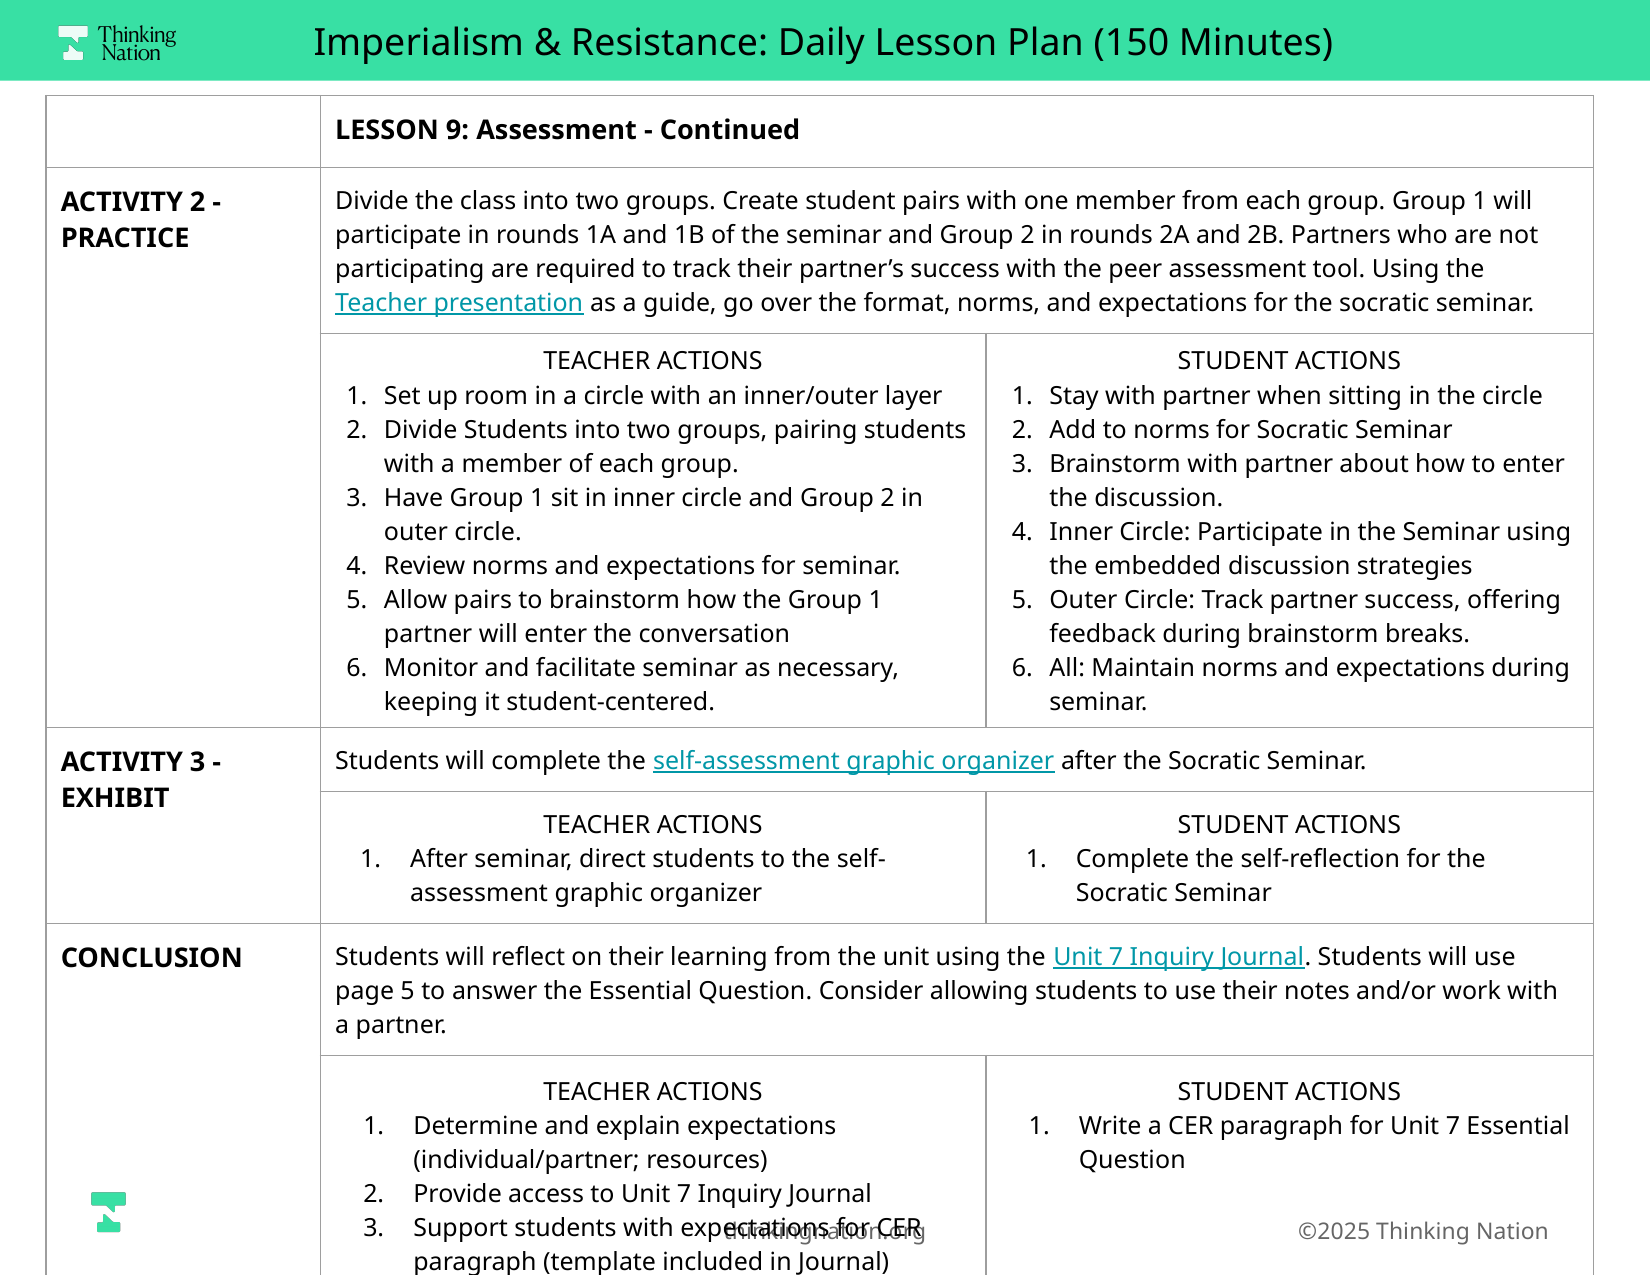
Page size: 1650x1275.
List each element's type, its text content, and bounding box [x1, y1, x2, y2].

table_cell ACTIVITY 2 - PRACTICE [47, 168, 320, 727]
table_header LESSON 9: Assessment - Continued [321, 96, 1593, 167]
table_cell CONCLUSION [47, 924, 320, 1275]
table_cell Divide the class into two groups. Create student pairs with one member from each group. Group 1 will participate in rounds 1A and 1B of the seminar and Group 2 in rounds 2A and 2B. Partners who are not participating are required to track their partner’s success with the peer assessment tool. Using the Teacher presentation as a guide, go over the format, norms, and expectations for the socratic seminar. [321, 168, 1593, 333]
table_cell STUDENT ACTIONS Complete the self-reflection for the Socratic Seminar [987, 792, 1593, 923]
table_cell Students will reflect on their learning from the unit using the Unit 7 Inquiry Journal. Students will use page 5 to answer the Essential Question. Consider allowing students to use their notes and/or work with a partner. [321, 924, 1593, 1055]
table_cell STUDENT ACTIONS Write a CER paragraph for Unit 7 Essential Question [987, 1056, 1593, 1275]
table_cell TEACHER ACTIONS Set up room in a circle with an inner/outer layer Divide Students into two groups, pairing students with a member of each group. Have Group 1 sit in inner circle and Group 2 in outer circle. Review norms and expectations for seminar. Allow pairs to brainstorm how the Group 1 partner will enter the conversation Monitor and facilitate seminar as necessary, keeping it student-centered. [321, 334, 985, 727]
picture [45, 14, 180, 85]
table_cell TEACHER ACTIONS Determine and explain expectations (individual/partner; resources) Provide access to Unit 7 Inquiry Journal Support students with expectations for CER paragraph (template included in Journal) [321, 1056, 985, 1275]
table_header [47, 96, 320, 167]
picture [80, 1184, 136, 1240]
text_box Imperialism & Resistance: Daily Lesson Plan (150 Minutes) [0, 0, 1650, 81]
table_cell ACTIVITY 3 - EXHIBIT [47, 728, 320, 923]
table_cell STUDENT ACTIONS Stay with partner when sitting in the circle Add to norms for Socratic Seminar Brainstorm with partner about how to enter the discussion. Inner Circle: Participate in the Seminar using the embedded discussion strategies Outer Circle: Track partner success, offering feedback during brainstorm breaks. All: Maintain norms and expectations during seminar. [987, 334, 1593, 727]
table_cell Students will complete the self-assessment graphic organizer after the Socratic Seminar. [321, 728, 1593, 791]
table_cell TEACHER ACTIONS After seminar, direct students to the self-assessment graphic organizer [321, 792, 985, 923]
